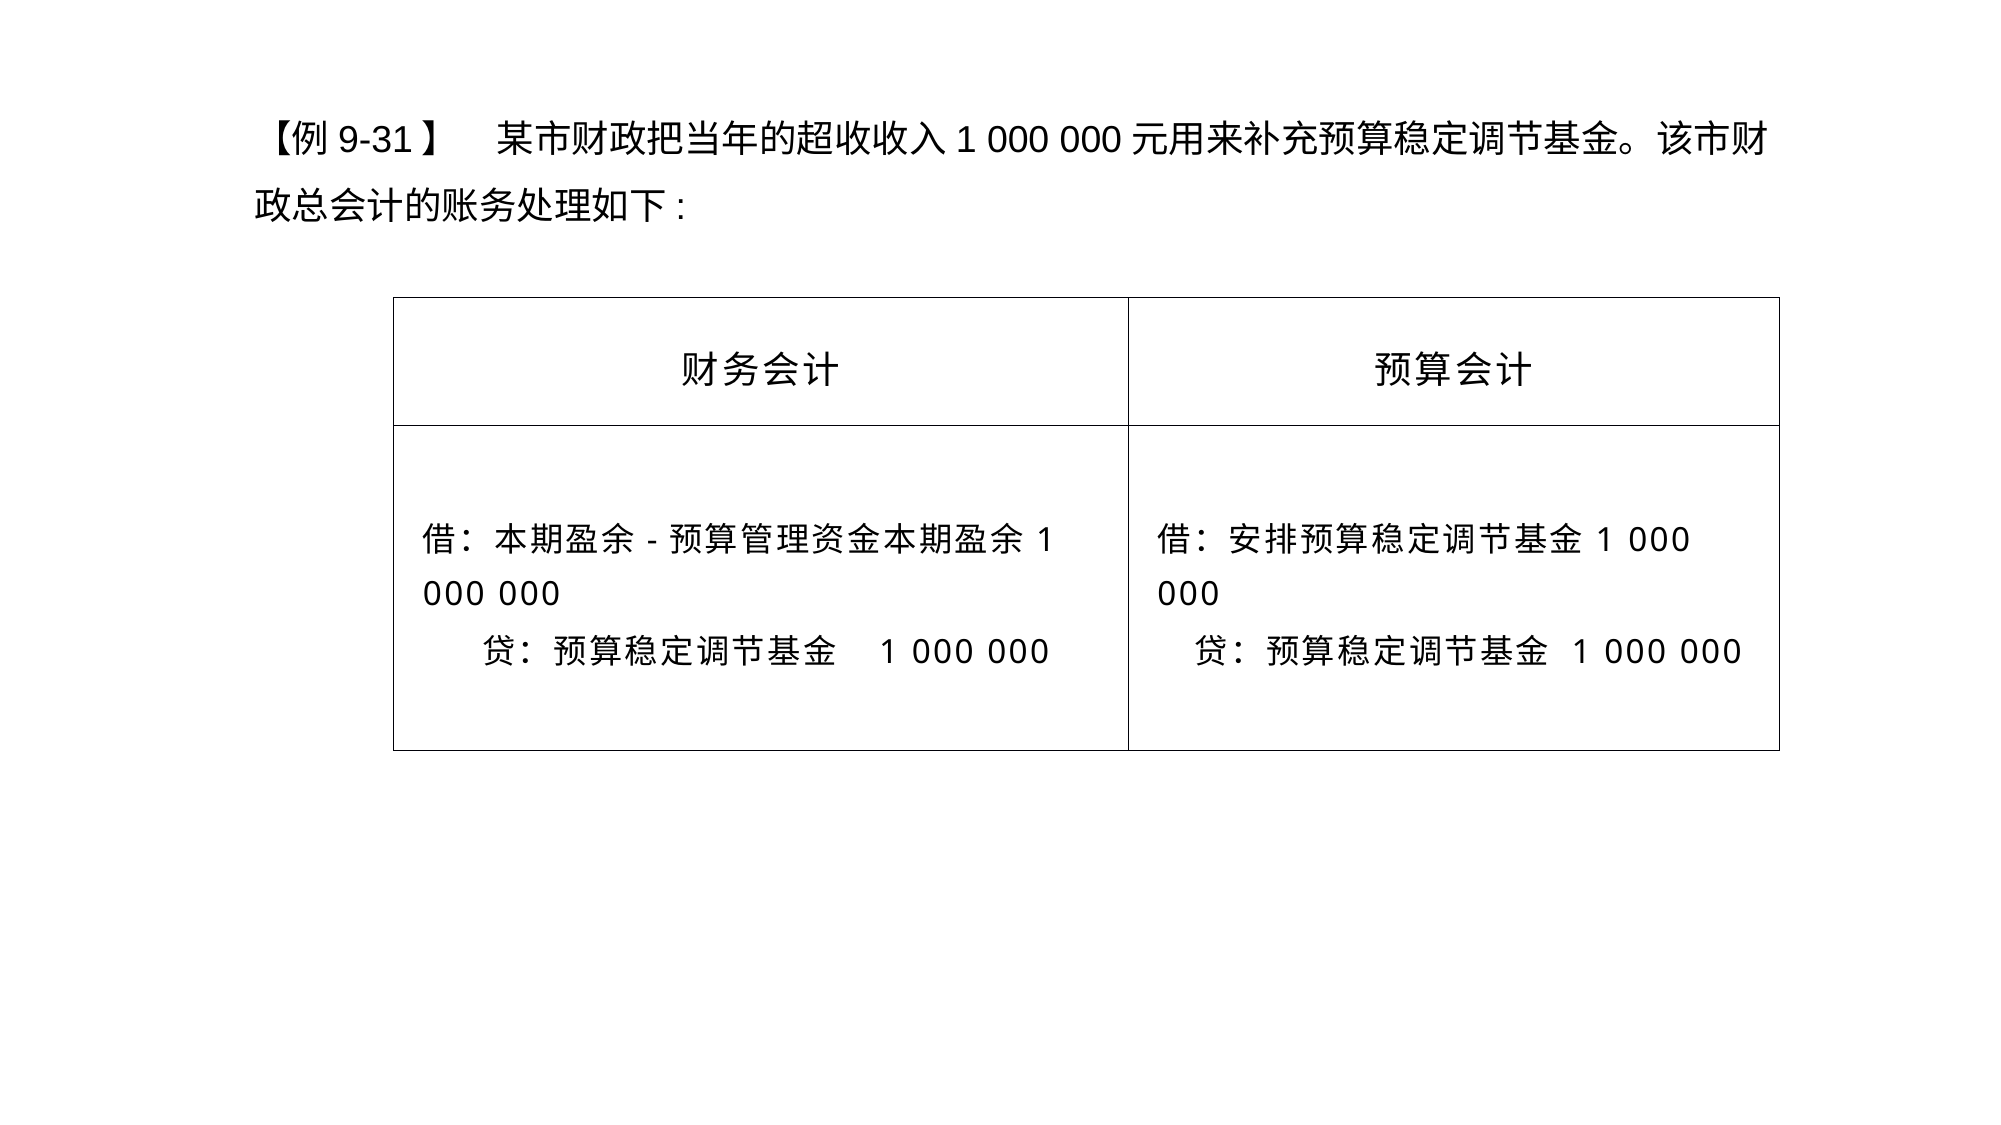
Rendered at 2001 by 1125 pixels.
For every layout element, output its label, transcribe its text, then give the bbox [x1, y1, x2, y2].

table_header 财务会计 [394, 298, 1128, 425]
table_header 预算会计 [1129, 298, 1779, 425]
text_box 【例9-31】 某市财政把当年的超收收入1 000 000元用来补充预算稳定调节基金。该市财政总会计的账务处理如下: [239, 85, 1794, 327]
table_cell 借：本期盈余-预算管理资金本期盈余1 000 000 贷：预算稳定调节基金 1 000 000 [394, 426, 1128, 750]
table_cell 借：安排预算稳定调节基金1 000 000 贷：预算稳定调节基金 1 000 000 [1129, 426, 1779, 750]
